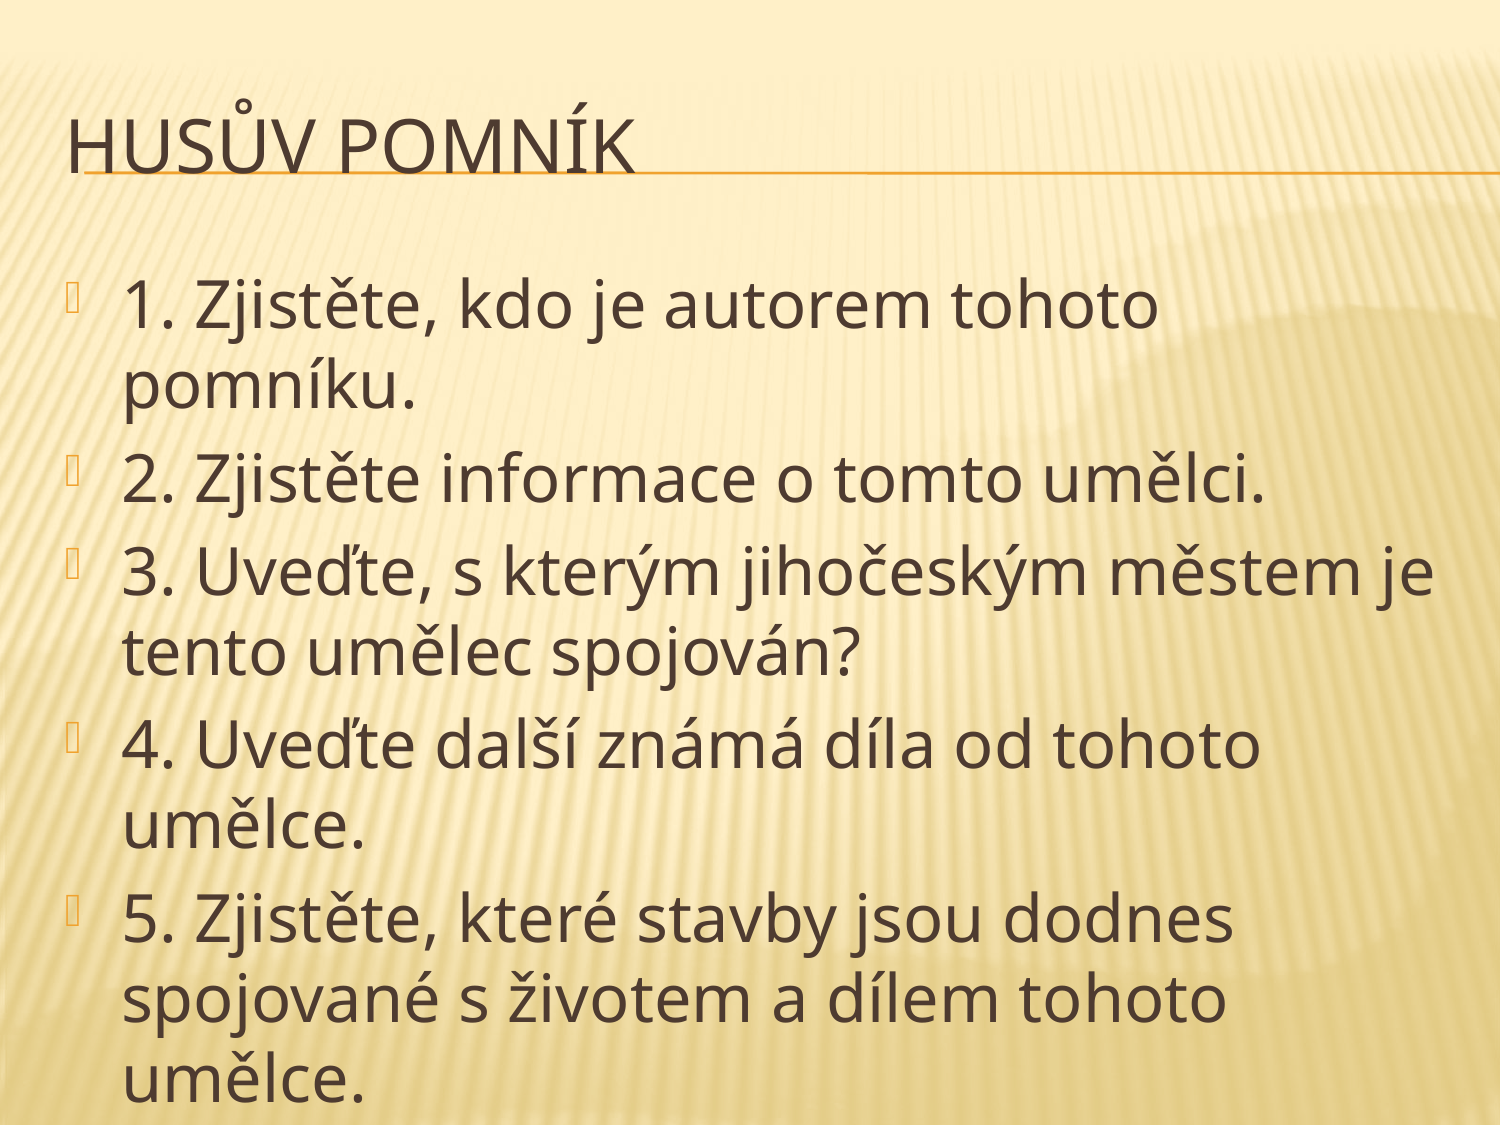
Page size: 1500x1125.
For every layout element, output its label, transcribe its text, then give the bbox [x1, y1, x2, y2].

list 1. Zjistěte, kdo je autorem tohoto pomníku. 2. Zjistěte informace o tomto umělci. 3. Uveďte, s kterým jihočeským městem je tento umělec spojován? 4. Uveďte další známá díla od tohoto umělce. 5. Zjistěte, které stavby jsou dodnes spojované s životem a dílem tohoto umělce. [50, 254, 1475, 998]
title Husův pomník [50, 75, 1475, 213]
